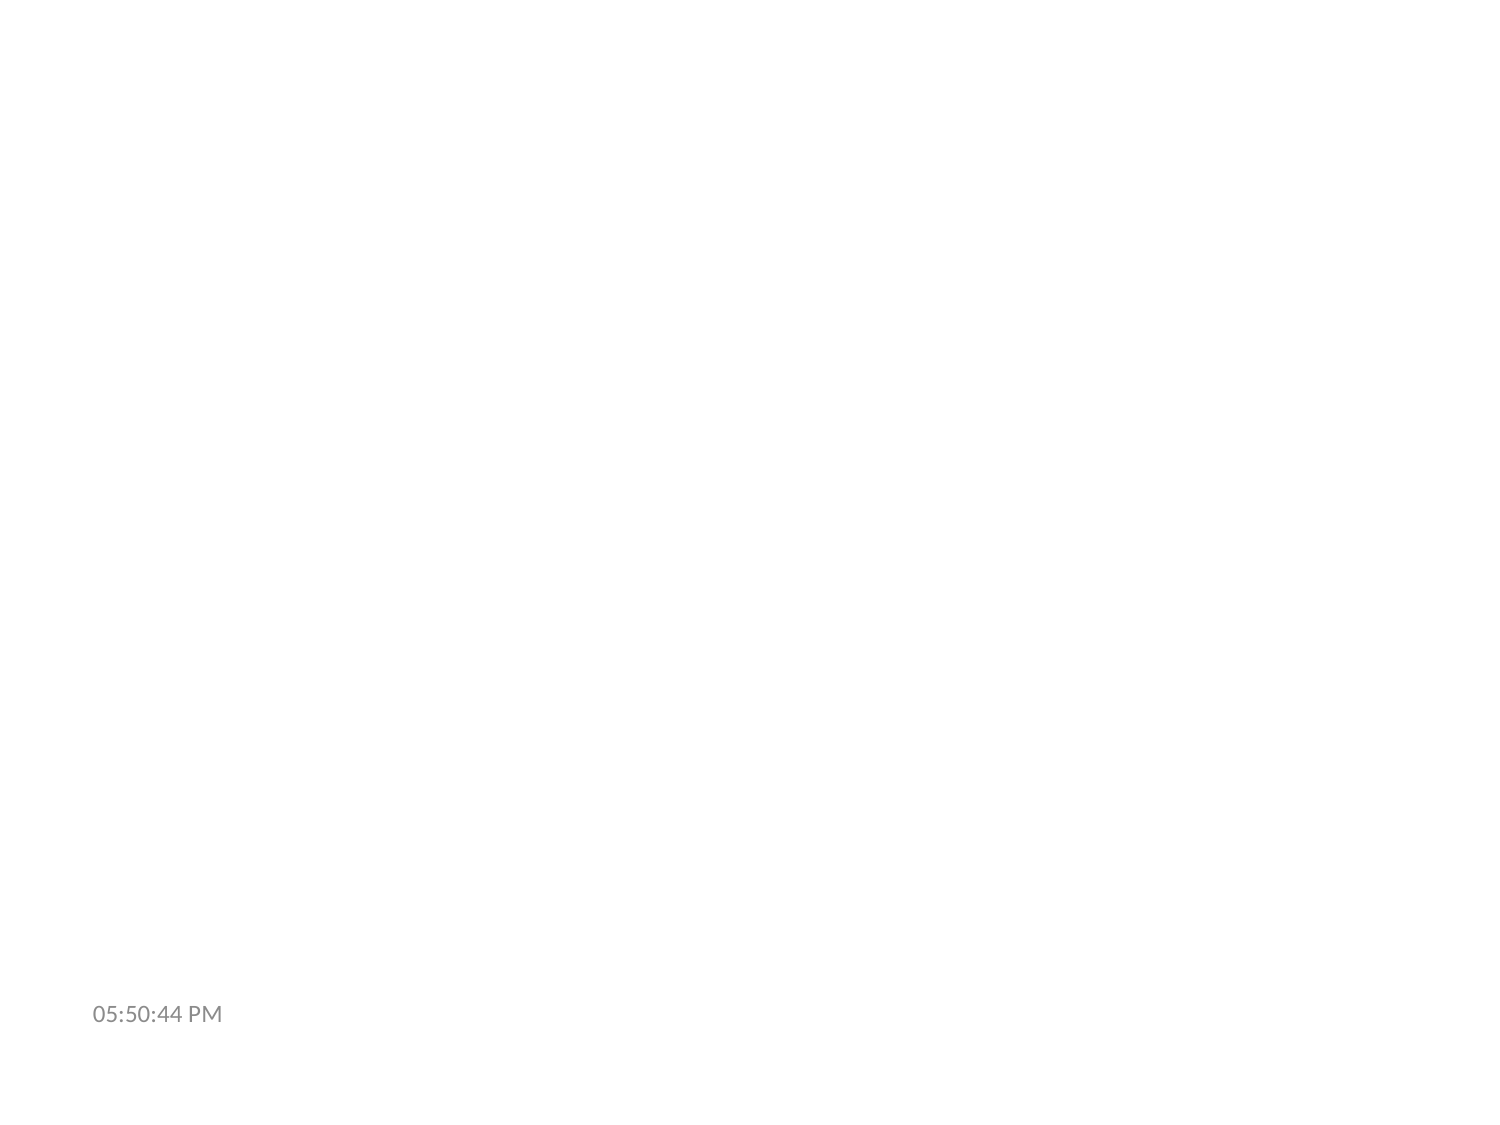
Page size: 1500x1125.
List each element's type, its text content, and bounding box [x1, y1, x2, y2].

text_box 3:35:09 PM [77, 982, 428, 1043]
